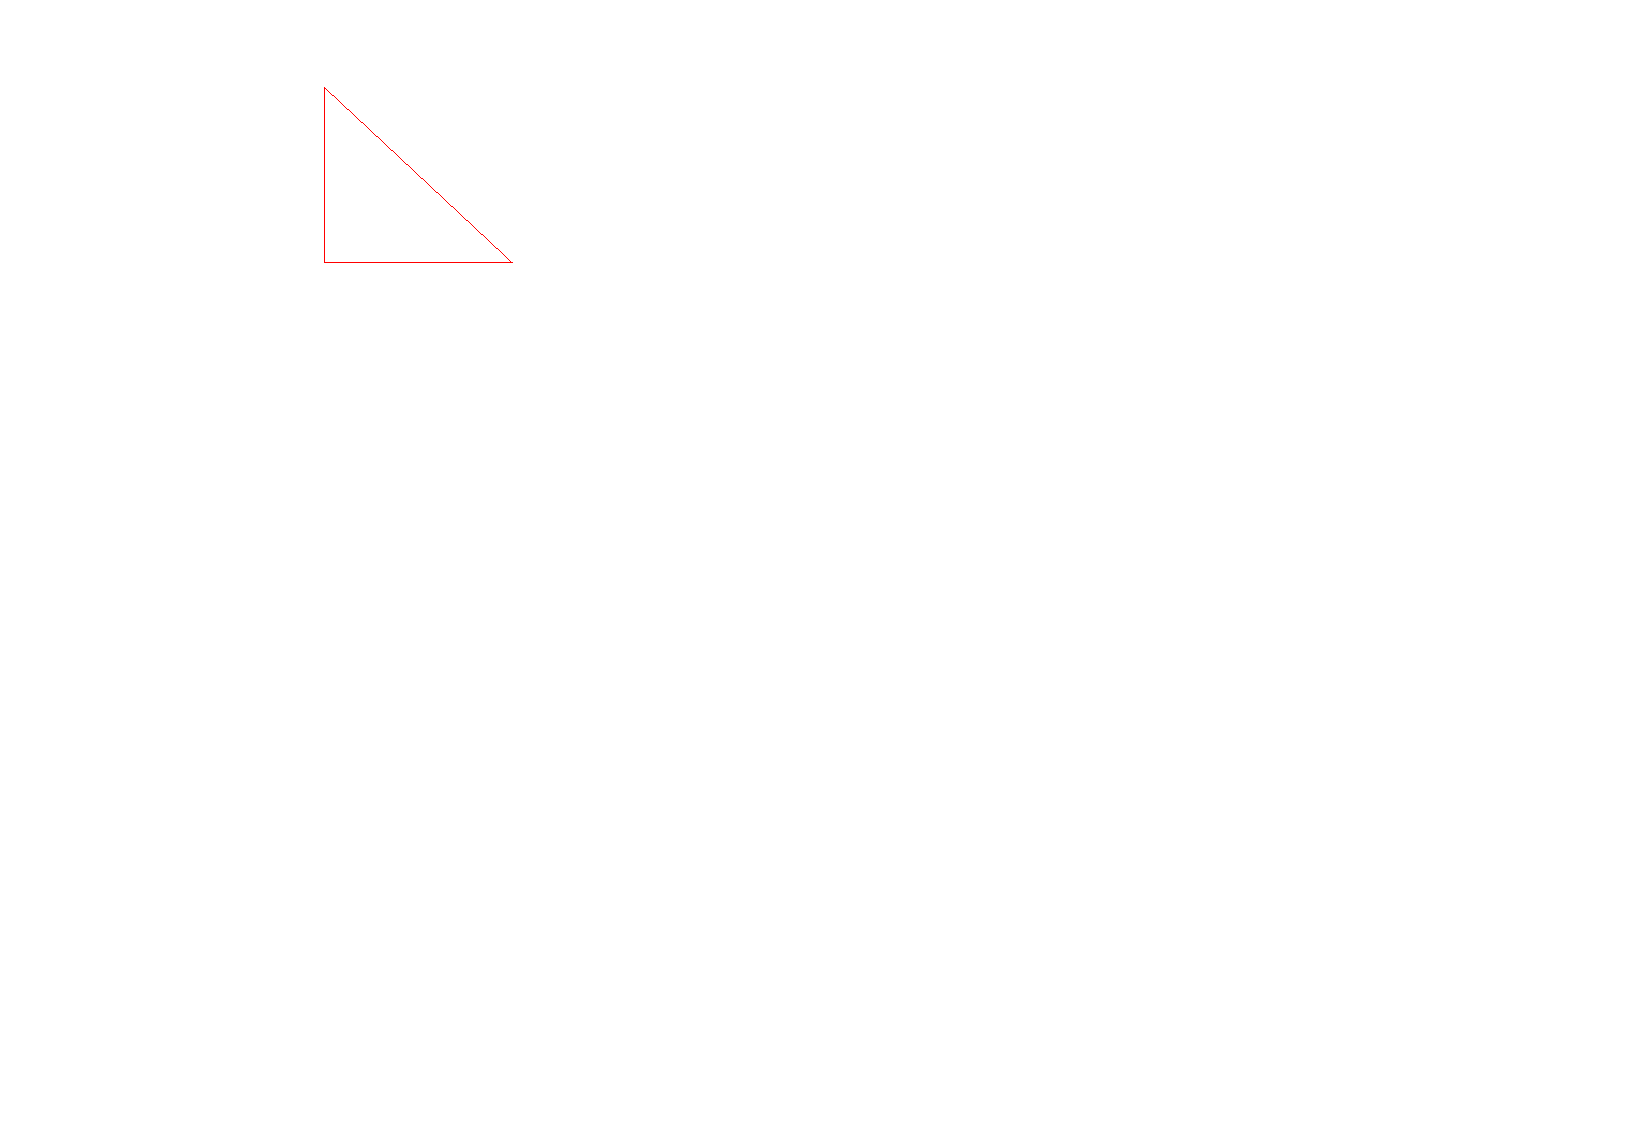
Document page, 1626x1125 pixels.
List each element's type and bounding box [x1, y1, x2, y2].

text_box [324, 87, 513, 263]
